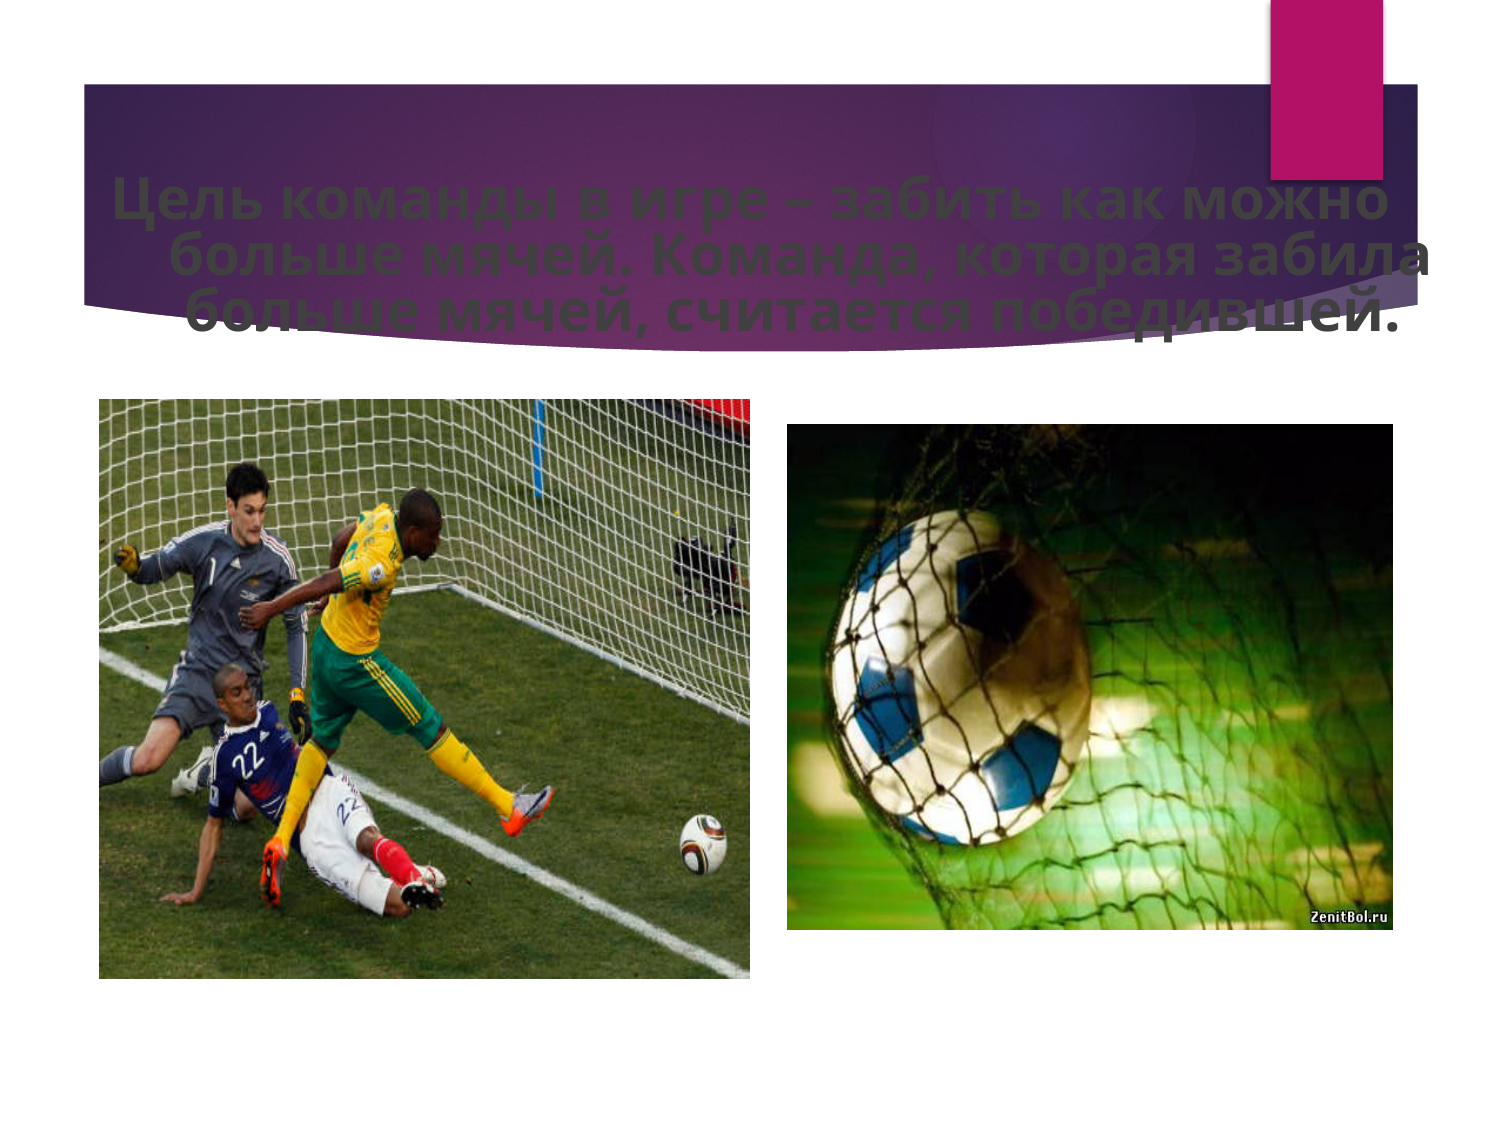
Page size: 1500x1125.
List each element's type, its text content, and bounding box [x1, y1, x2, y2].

picture [787, 424, 1393, 930]
list Цель команды в игре – забить как можно больше мячей. Команда, которая забила больше мячей, считается победившей. [50, 0, 1451, 1001]
picture [99, 399, 751, 979]
